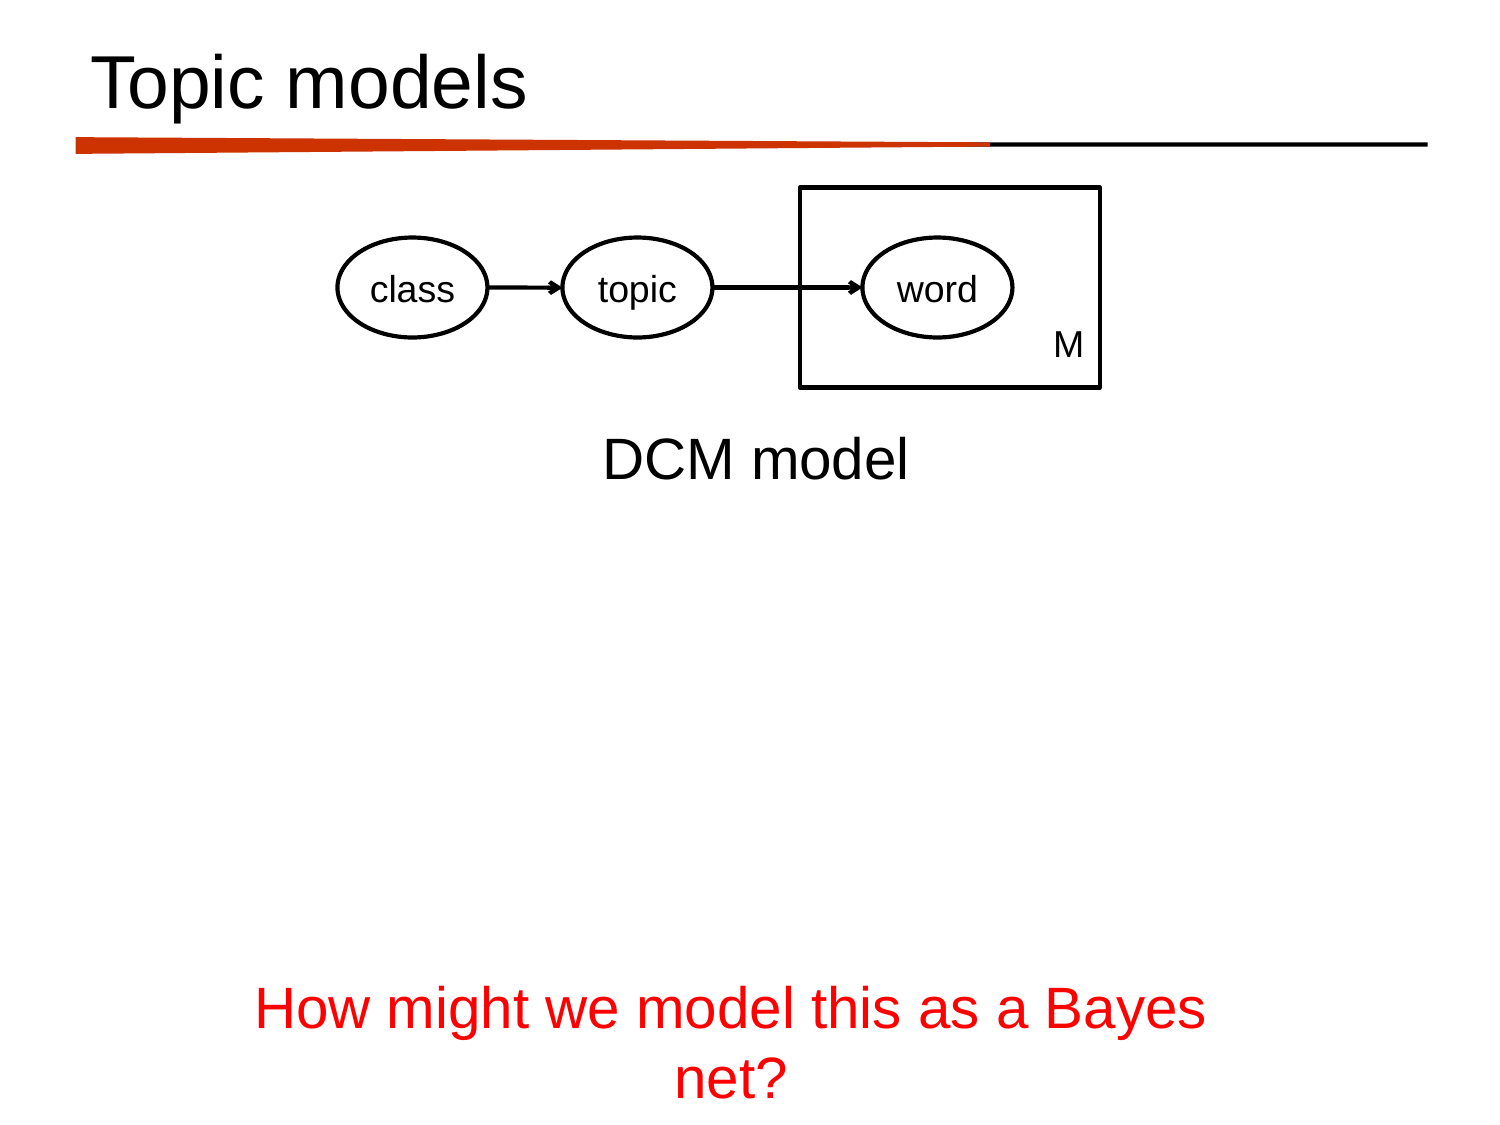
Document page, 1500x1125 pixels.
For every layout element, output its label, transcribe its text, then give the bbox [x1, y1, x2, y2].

title Topic models [74, 24, 1426, 133]
text_box topic [562, 237, 713, 338]
text_box How might we model this as a Bayes net? [174, 962, 1288, 1118]
text_box class [337, 237, 488, 338]
text_box M [1024, 312, 1113, 373]
text_box DCM model [199, 414, 1313, 499]
text_box [799, 187, 1100, 388]
